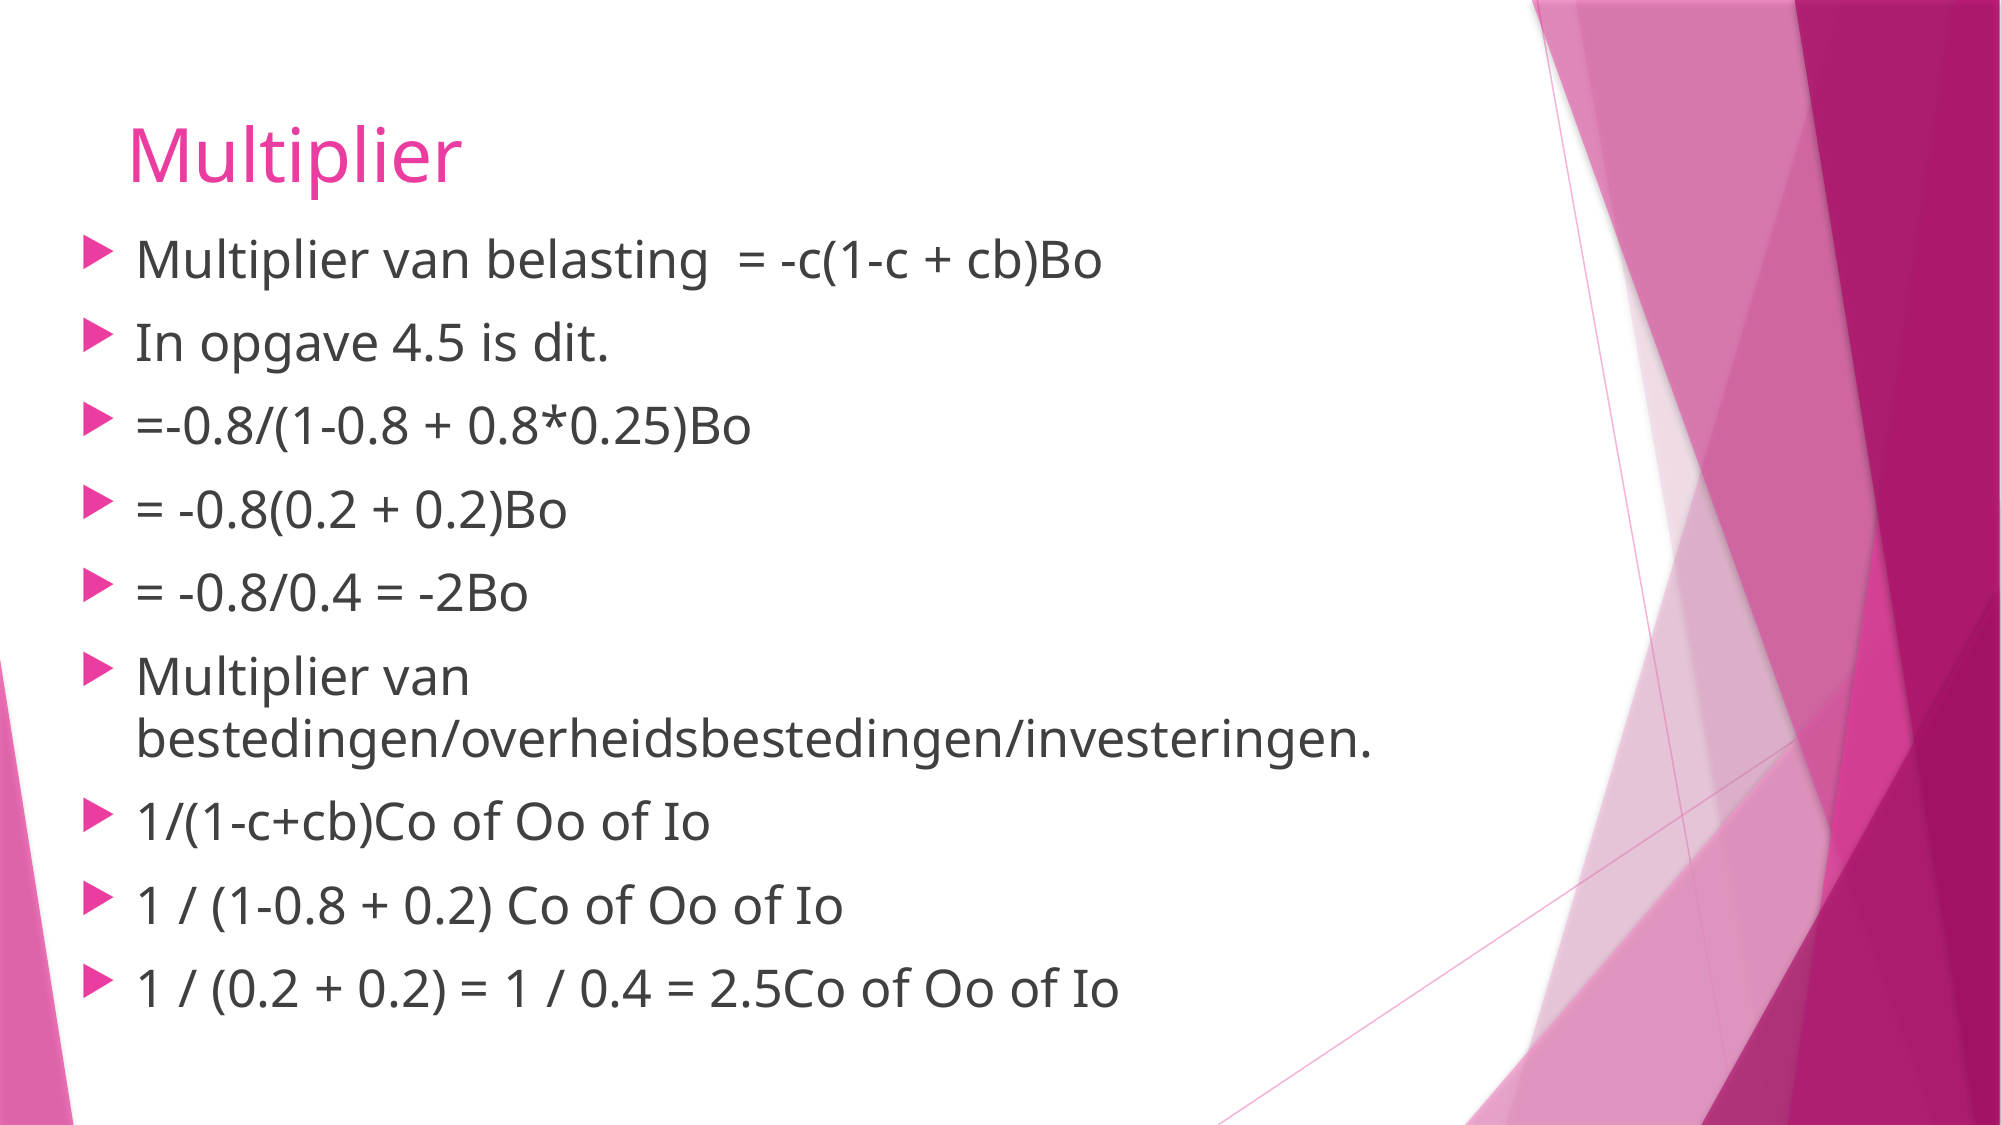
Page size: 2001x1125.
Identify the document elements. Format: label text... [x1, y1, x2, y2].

list Multiplier van belasting = -c(1-c + cb)Bo In opgave 4.5 is dit. =-0.8/(1-0.8 + 0.8*0.25)Bo = -0.8(0.2 + 0.2)Bo = -0.8/0.4 = -2Bo Multiplier van bestedingen/overheidsbestedingen/investeringen. 1/(1-c+cb)Co of Oo of Io 1 / (1-0.8 + 0.2) Co of Oo of Io 1 / (0.2 + 0.2) = 1 / 0.4 = 2.5Co of Oo of Io [64, 218, 1522, 991]
title Multiplier [111, 99, 1522, 218]
